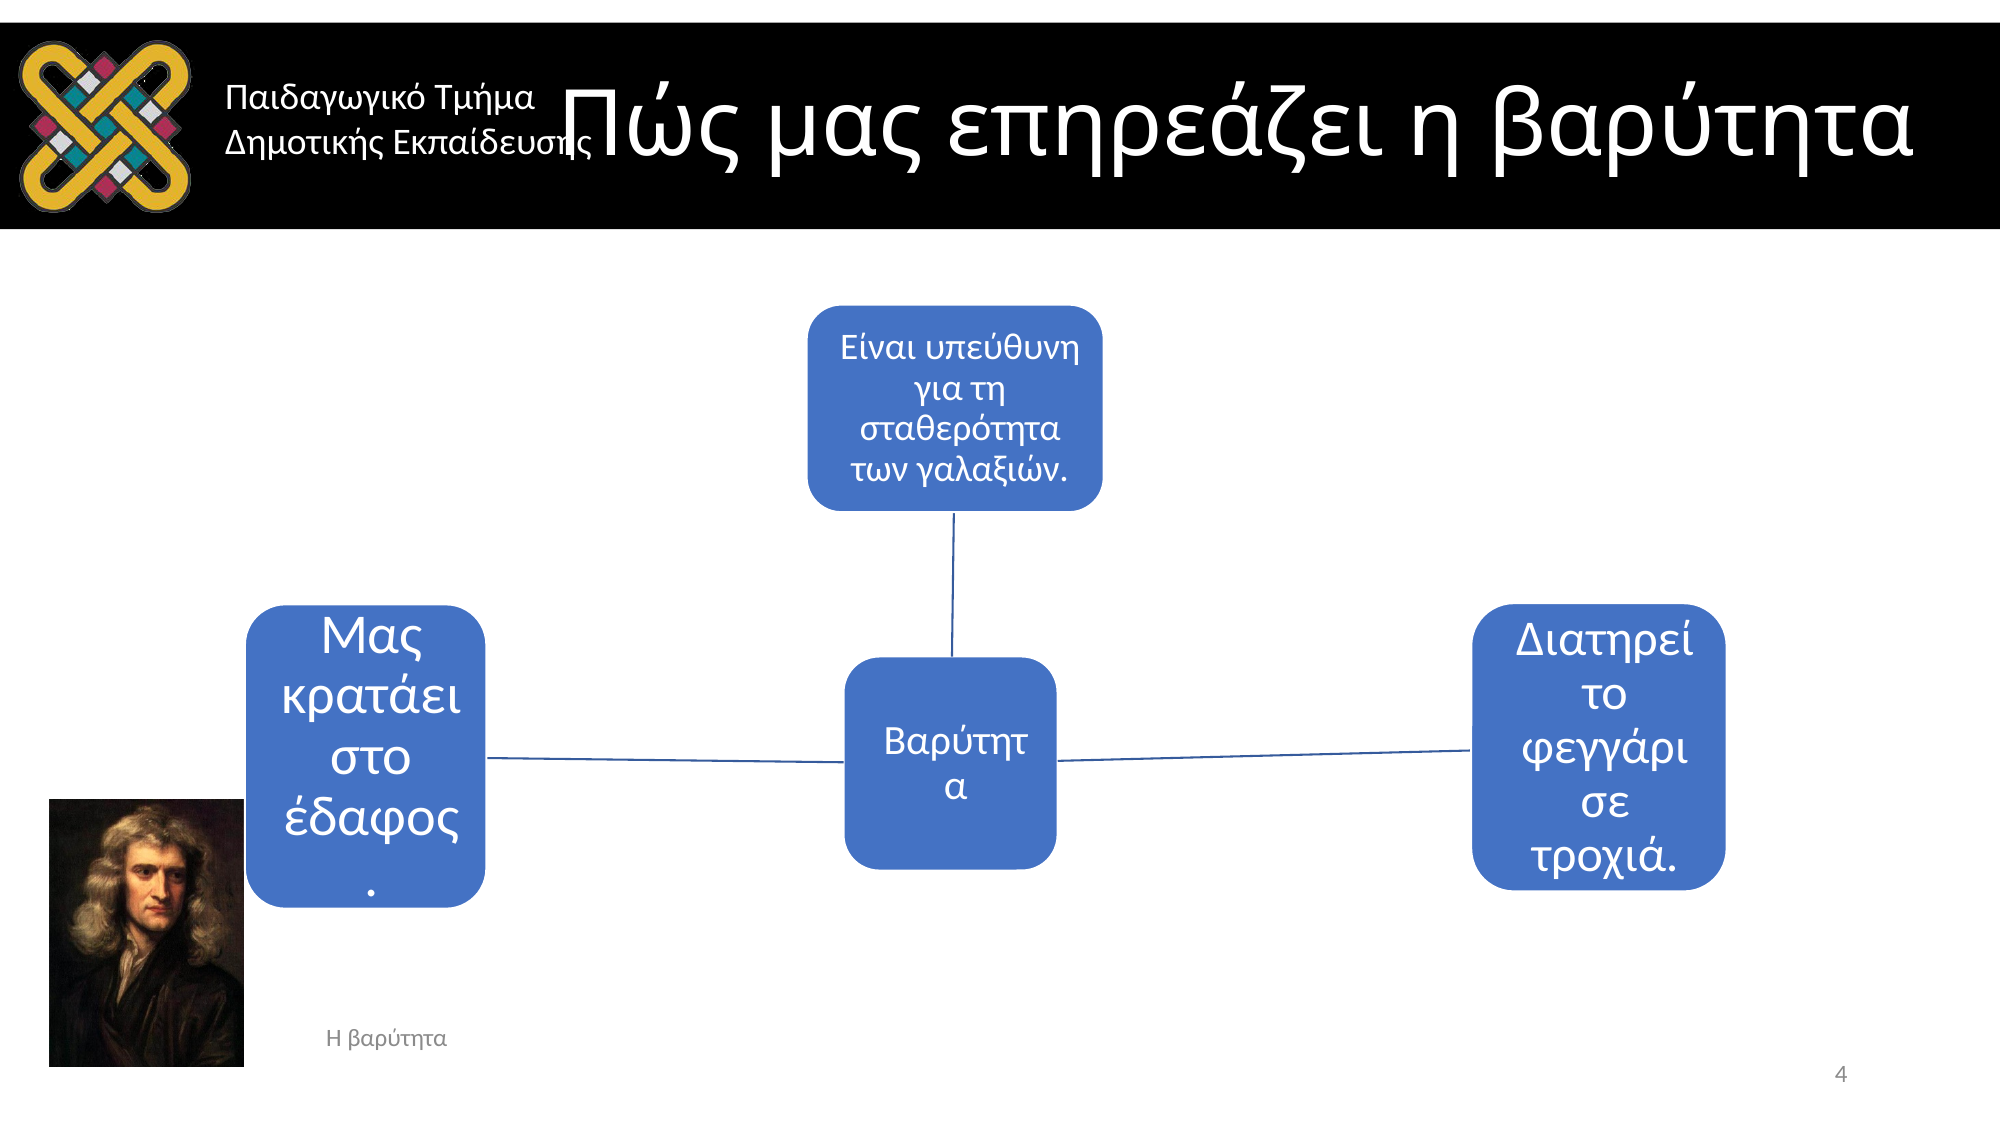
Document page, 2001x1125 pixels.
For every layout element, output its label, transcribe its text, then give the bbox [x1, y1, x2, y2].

footer Η βαρύτητα [49, 1006, 725, 1067]
picture [49, 799, 137, 1006]
text_box Παιδαγωγικό Τμήμα Δημοτικής Εκπαίδευσης [210, 64, 608, 170]
picture [0, 22, 209, 231]
slide_number 4 [1412, 1042, 1863, 1103]
title Πώς μας επηρεάζει η βαρύτητα [209, 22, 2000, 230]
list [137, 299, 1863, 1014]
